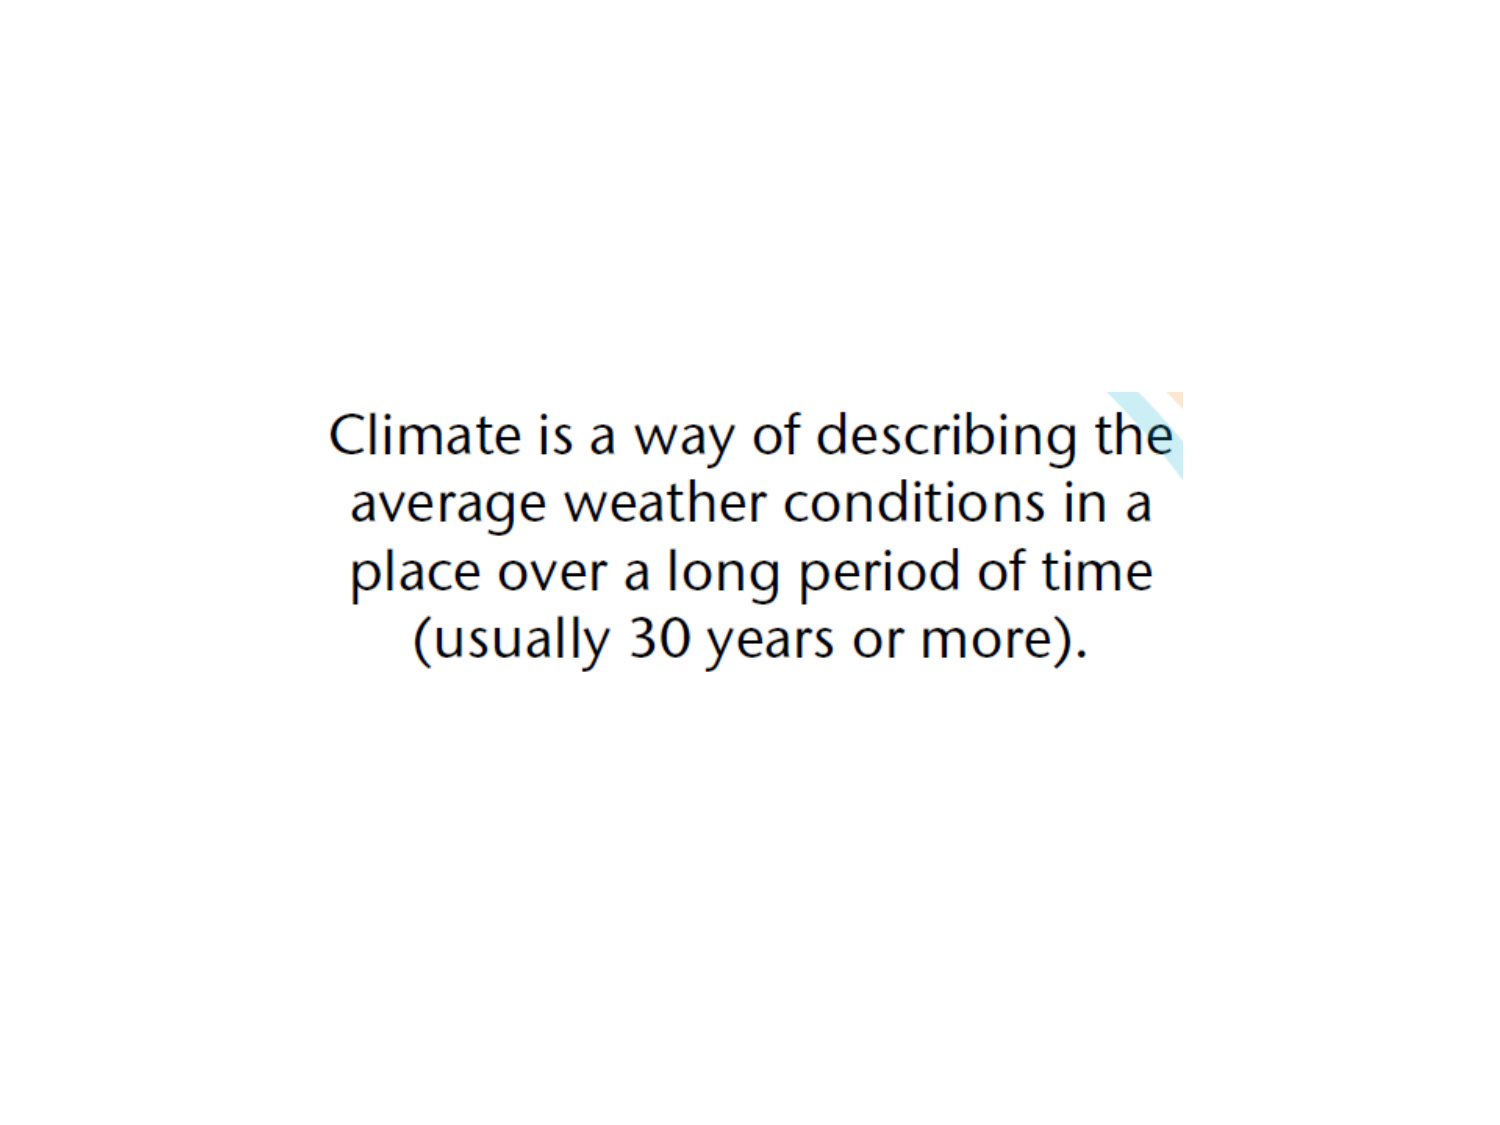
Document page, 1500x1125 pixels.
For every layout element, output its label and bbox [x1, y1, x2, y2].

picture [316, 391, 1183, 733]
